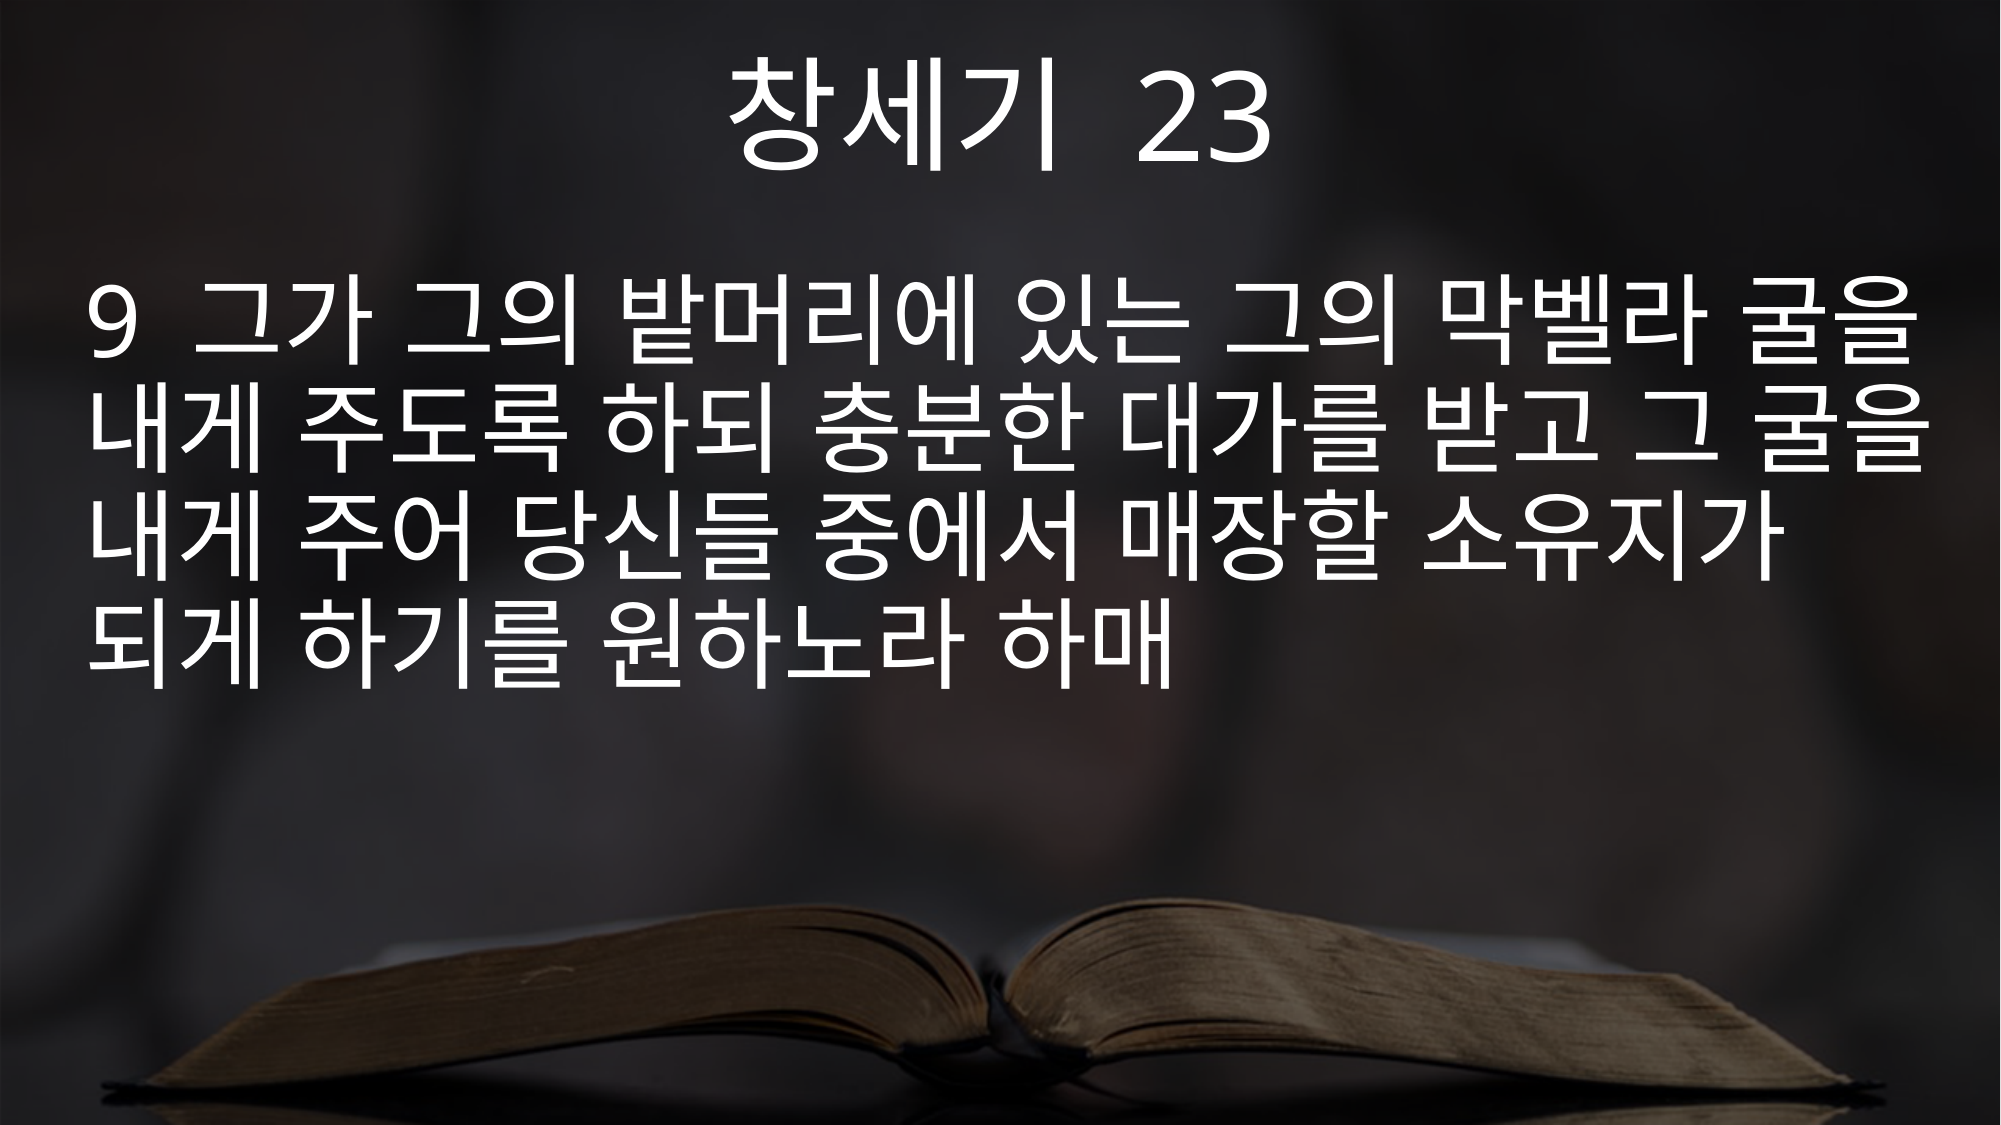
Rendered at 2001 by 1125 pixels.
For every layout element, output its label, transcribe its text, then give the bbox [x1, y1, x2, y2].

picture [0, 0, 2001, 1125]
list 9 그가 그의 밭머리에 있는 그의 막벨라 굴을 내게 주도록 하되 충분한 대가를 받고 그 굴을 내게 주어 당신들 중에서 매장할 소유지가 되게 하기를 원하노라 하매 [69, 263, 1953, 423]
footer 창세기 23 [0, 32, 2000, 192]
